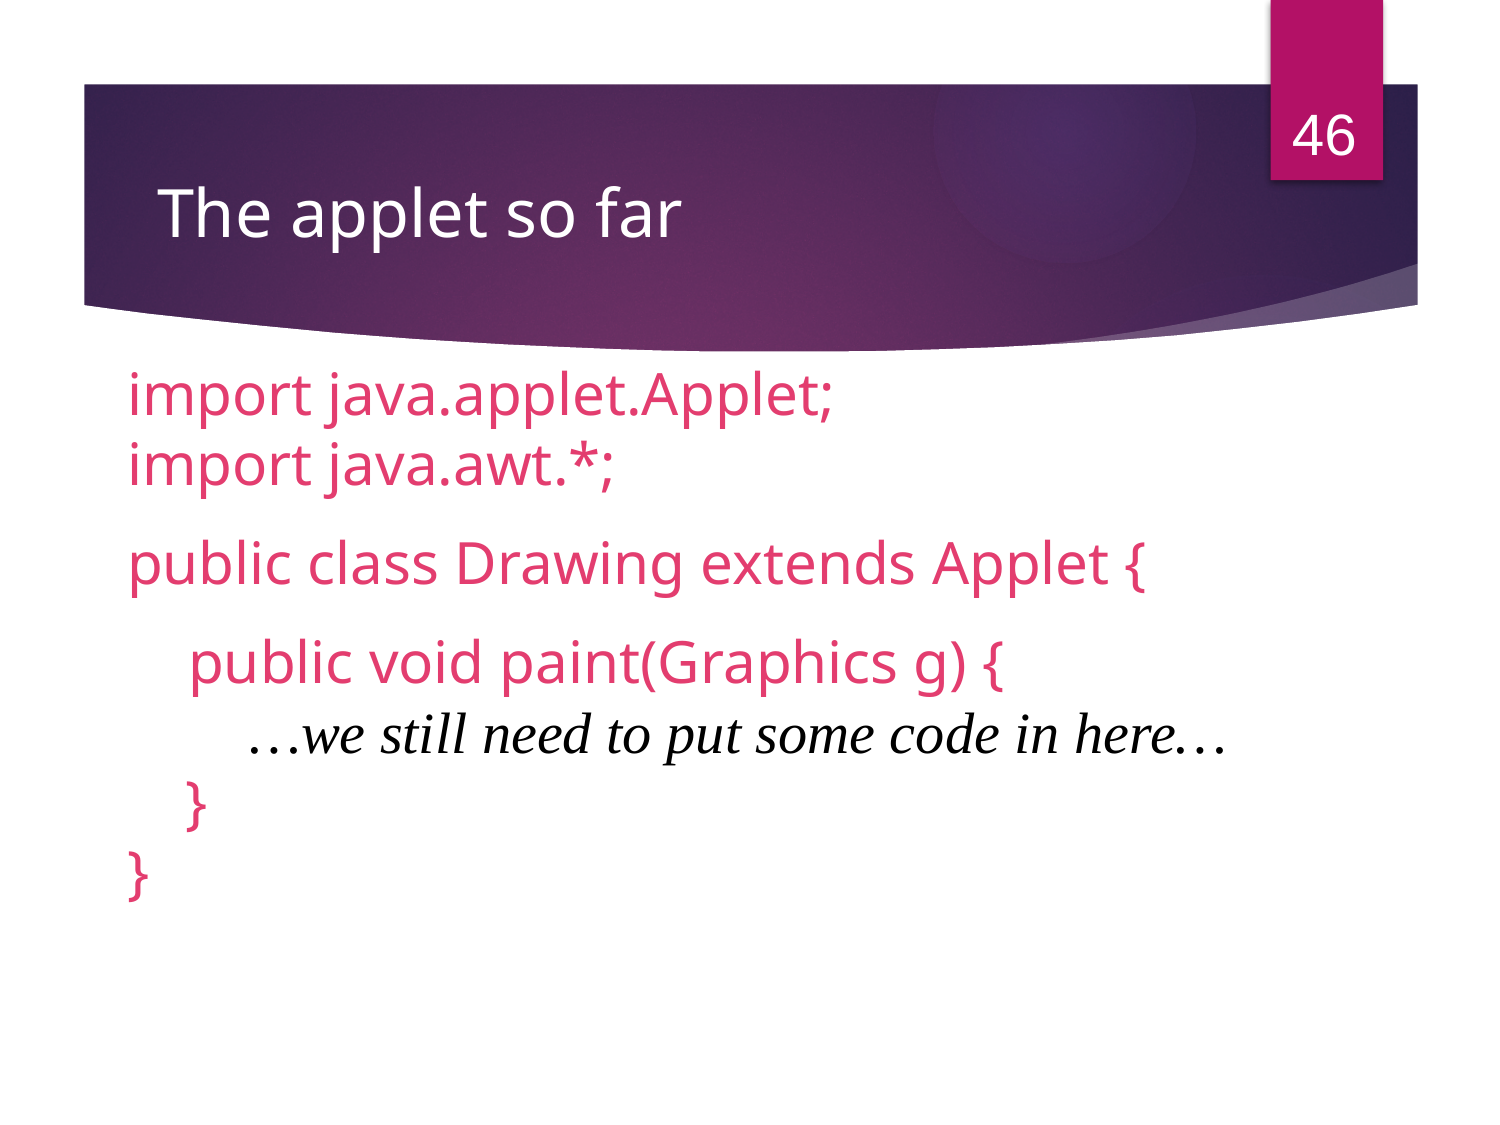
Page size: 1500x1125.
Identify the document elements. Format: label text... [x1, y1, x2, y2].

title The applet so far [142, 152, 1183, 269]
text_box import java.applet.Applet; import java.awt.*; public class Drawing extends Applet { public void paint(Graphics g) { …we still need to put some code in here… } } [112, 350, 1438, 913]
slide_number 46 [1259, 48, 1390, 175]
